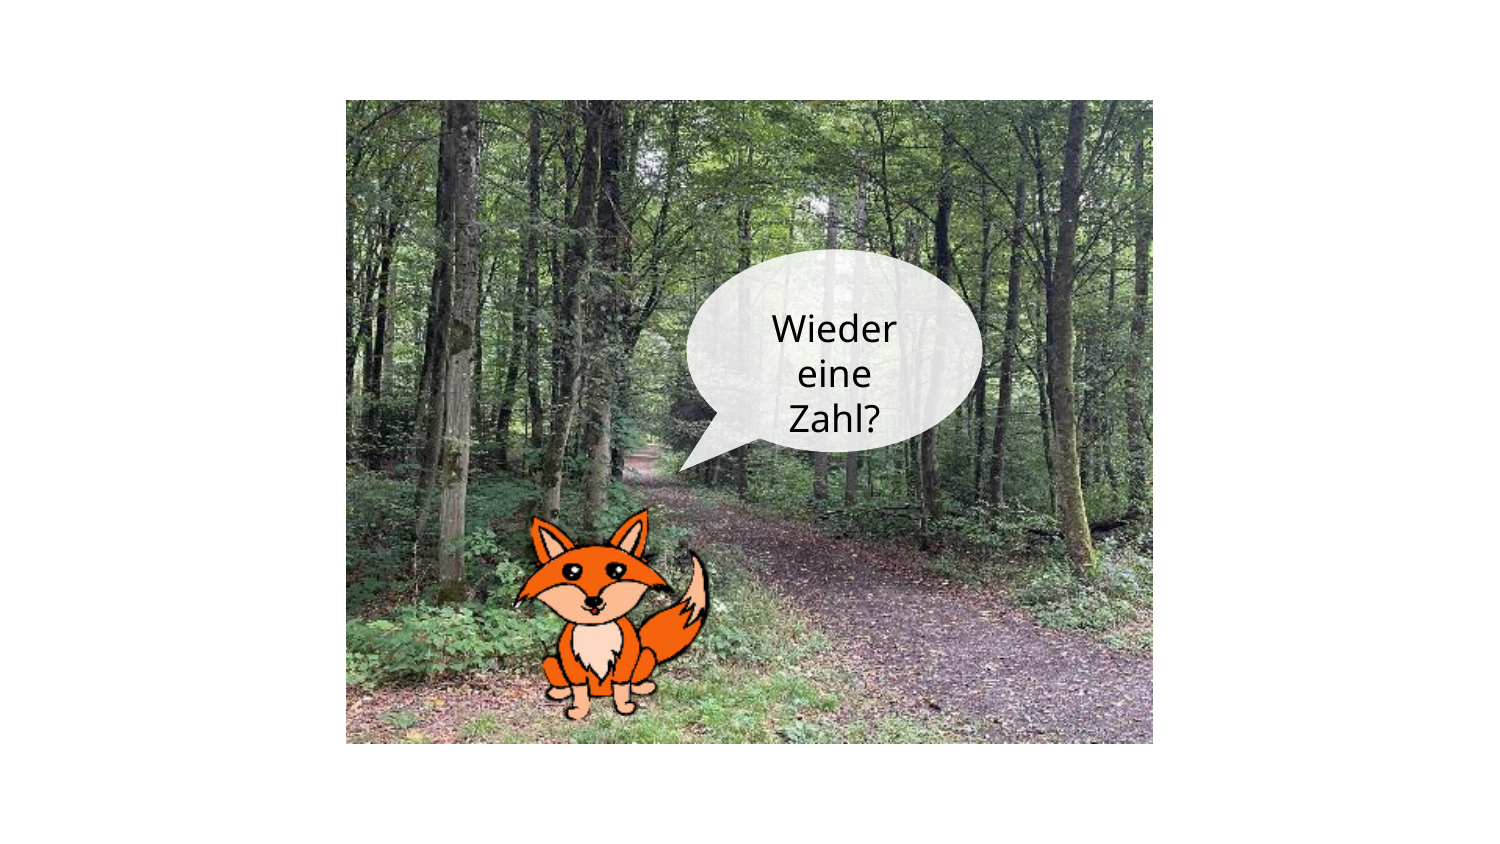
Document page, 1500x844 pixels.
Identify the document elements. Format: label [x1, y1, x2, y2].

text_box [346, 100, 1153, 744]
